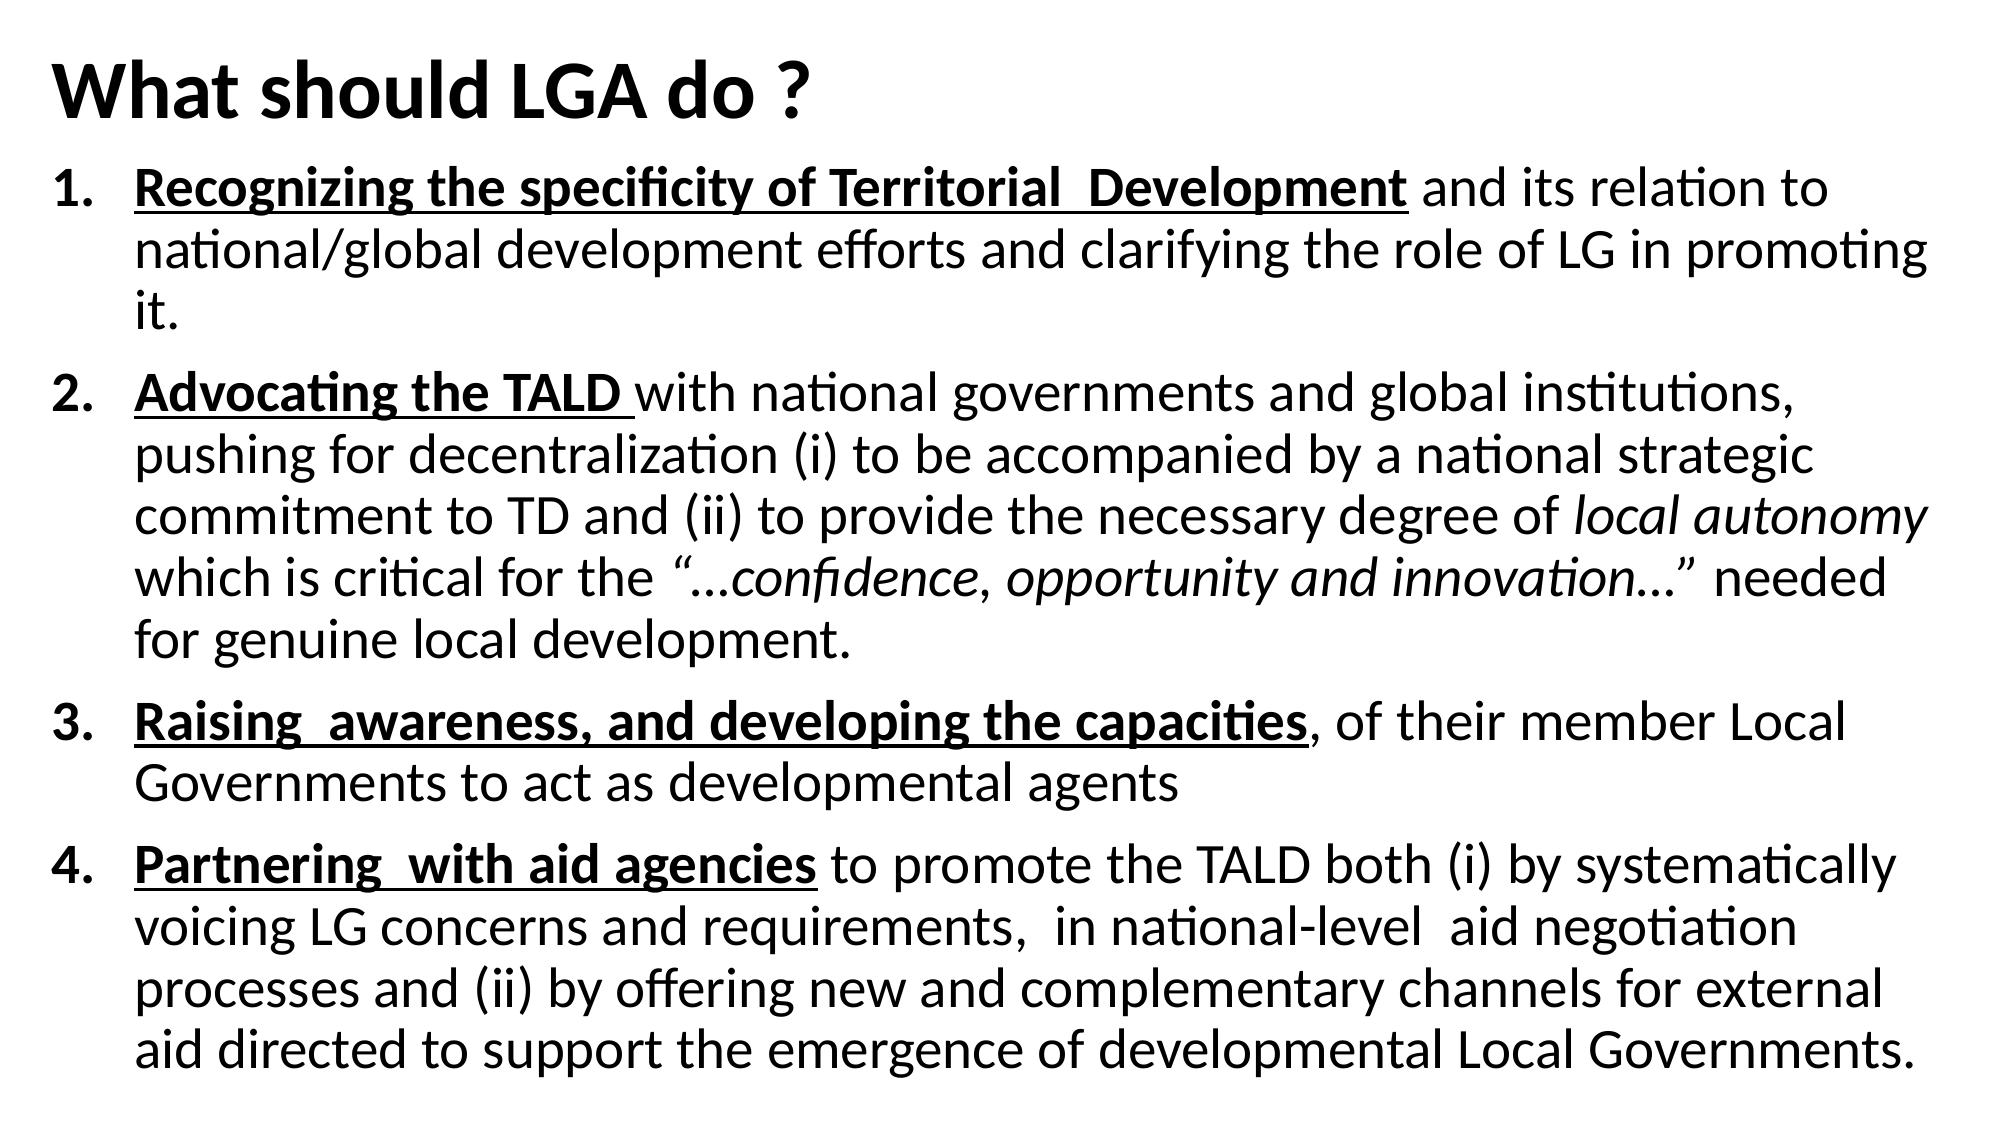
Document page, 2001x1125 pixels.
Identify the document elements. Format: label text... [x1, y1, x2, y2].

title What should LGA do ? [36, 33, 1967, 149]
list Recognizing the specificity of Territorial Development and its relation to national/global development efforts and clarifying the role of LG in promoting it. Advocating the TALD with national governments and global institutions, pushing for decentralization (i) to be accompanied by a national strategic commitment to TD and (ii) to provide the necessary degree of local autonomy which is critical for the “…confidence, opportunity and innovation…” needed for genuine local development. Raising awareness, and developing the capacities, of their member Local Governments to act as developmental agents Partnering with aid agencies to promote the TALD both (i) by systematically voicing LG concerns and requirements, in national-level aid negotiation processes and (ii) by offering new and complementary channels for external aid directed to support the emergence of developmental Local Governments. [36, 149, 1967, 1125]
